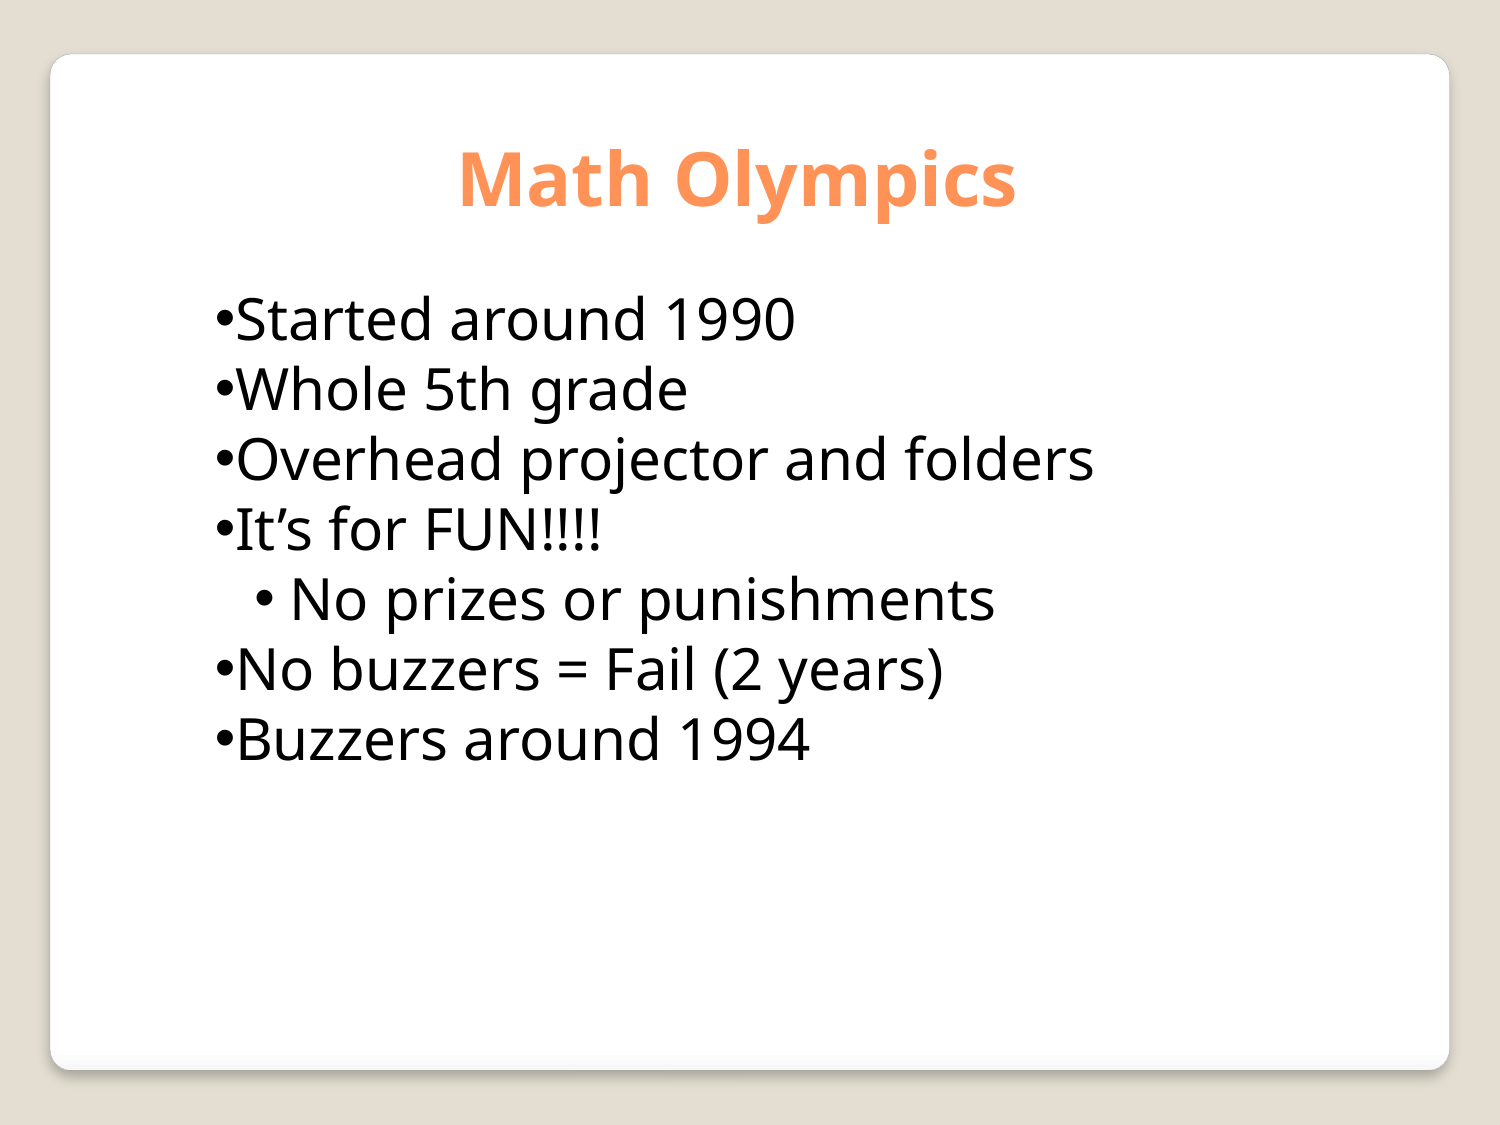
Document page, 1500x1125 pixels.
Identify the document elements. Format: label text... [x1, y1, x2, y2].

text_box Math Olympics [99, 0, 1375, 229]
text_box Started around 1990 Whole 5th grade Overhead projector and folders It’s for FUN!!!! No prizes or punishments No buzzers = Fail (2 years) Buzzers around 1994 [199, 275, 1338, 780]
